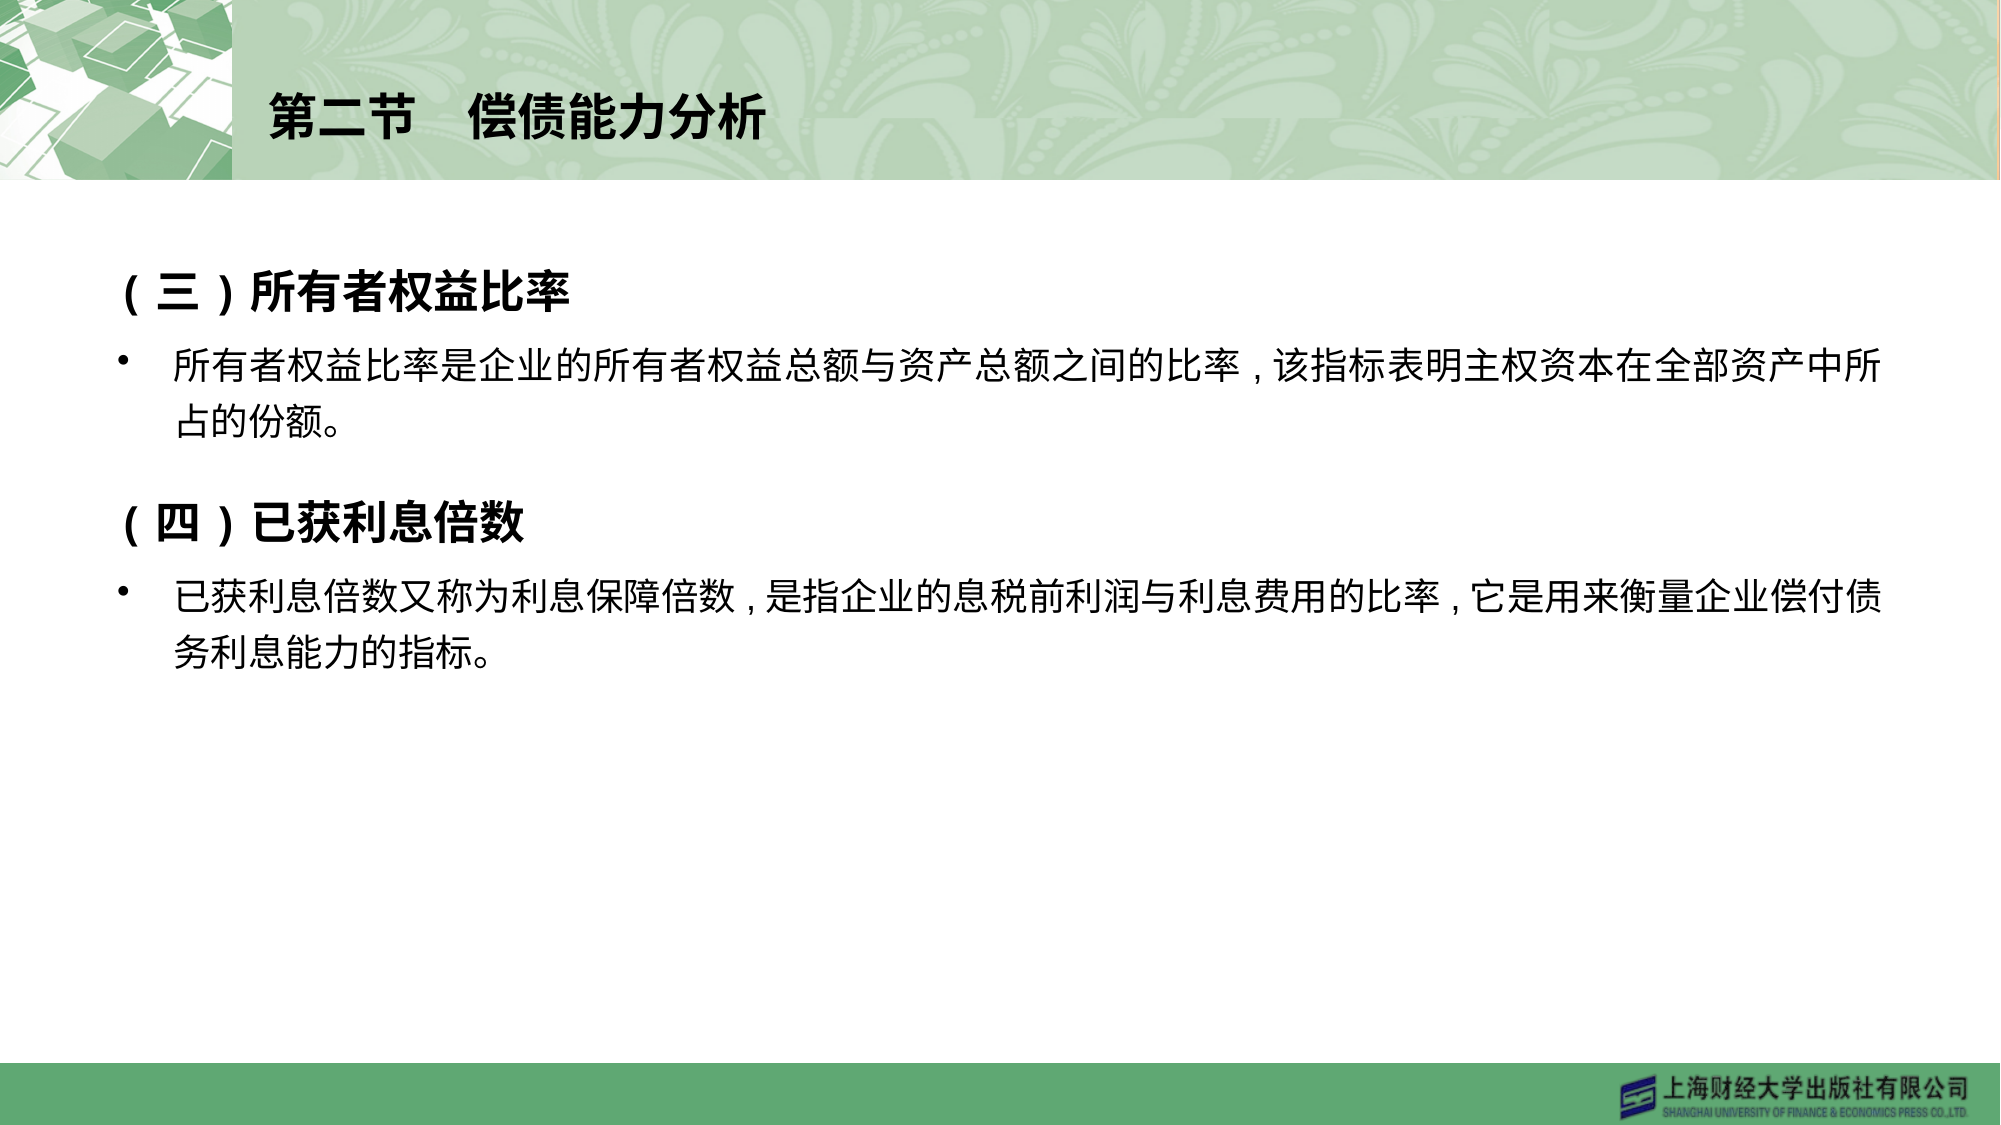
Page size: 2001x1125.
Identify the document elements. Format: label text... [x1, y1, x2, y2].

title 第二节 偿债能力分析 [252, 64, 1609, 168]
picture [0, 0, 2001, 1125]
list (三)所有者权益比率 所有者权益比率是企业的所有者权益总额与资产总额之间的比率,该指标表明主权资本在全部资产中所占的份额。 (四)已获利息倍数 已获利息倍数又称为利息保障倍数,是指企业的息税前利润与利息费用的比率,它是用来衡量企业偿付债务利息能力的指标。 [102, 241, 1898, 1065]
